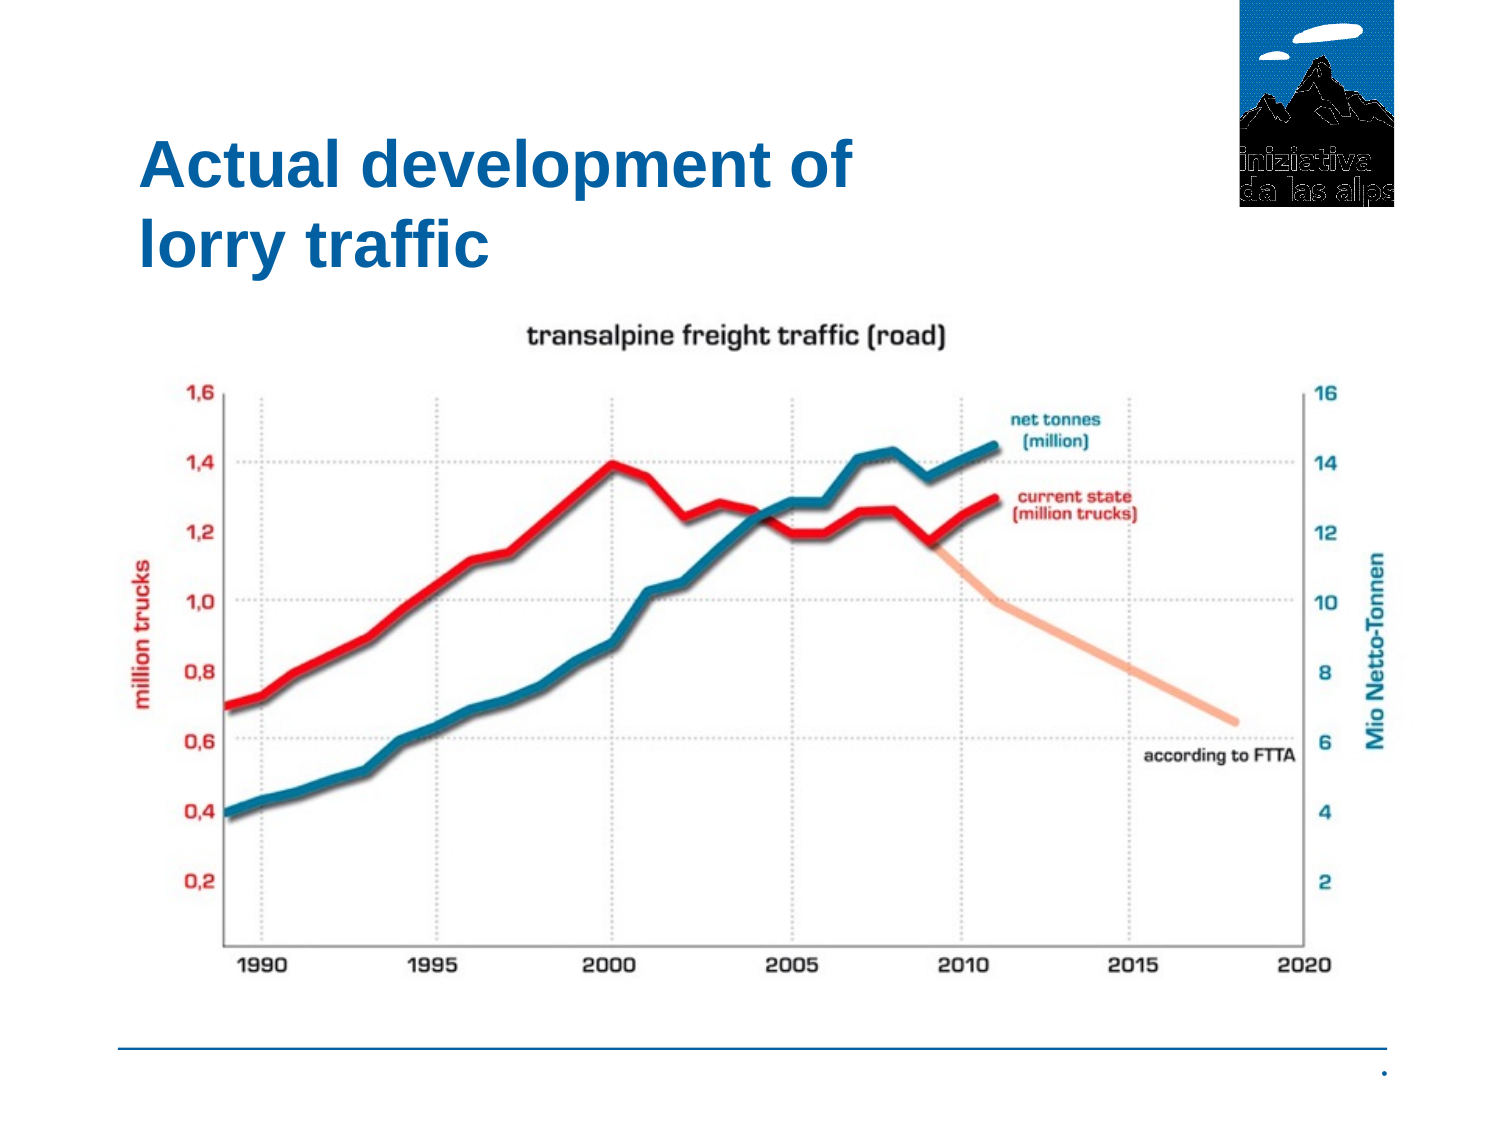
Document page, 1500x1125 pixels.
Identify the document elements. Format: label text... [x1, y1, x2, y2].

picture [91, 302, 1424, 1034]
text_box Actual development of lorry traffic [123, 113, 880, 289]
